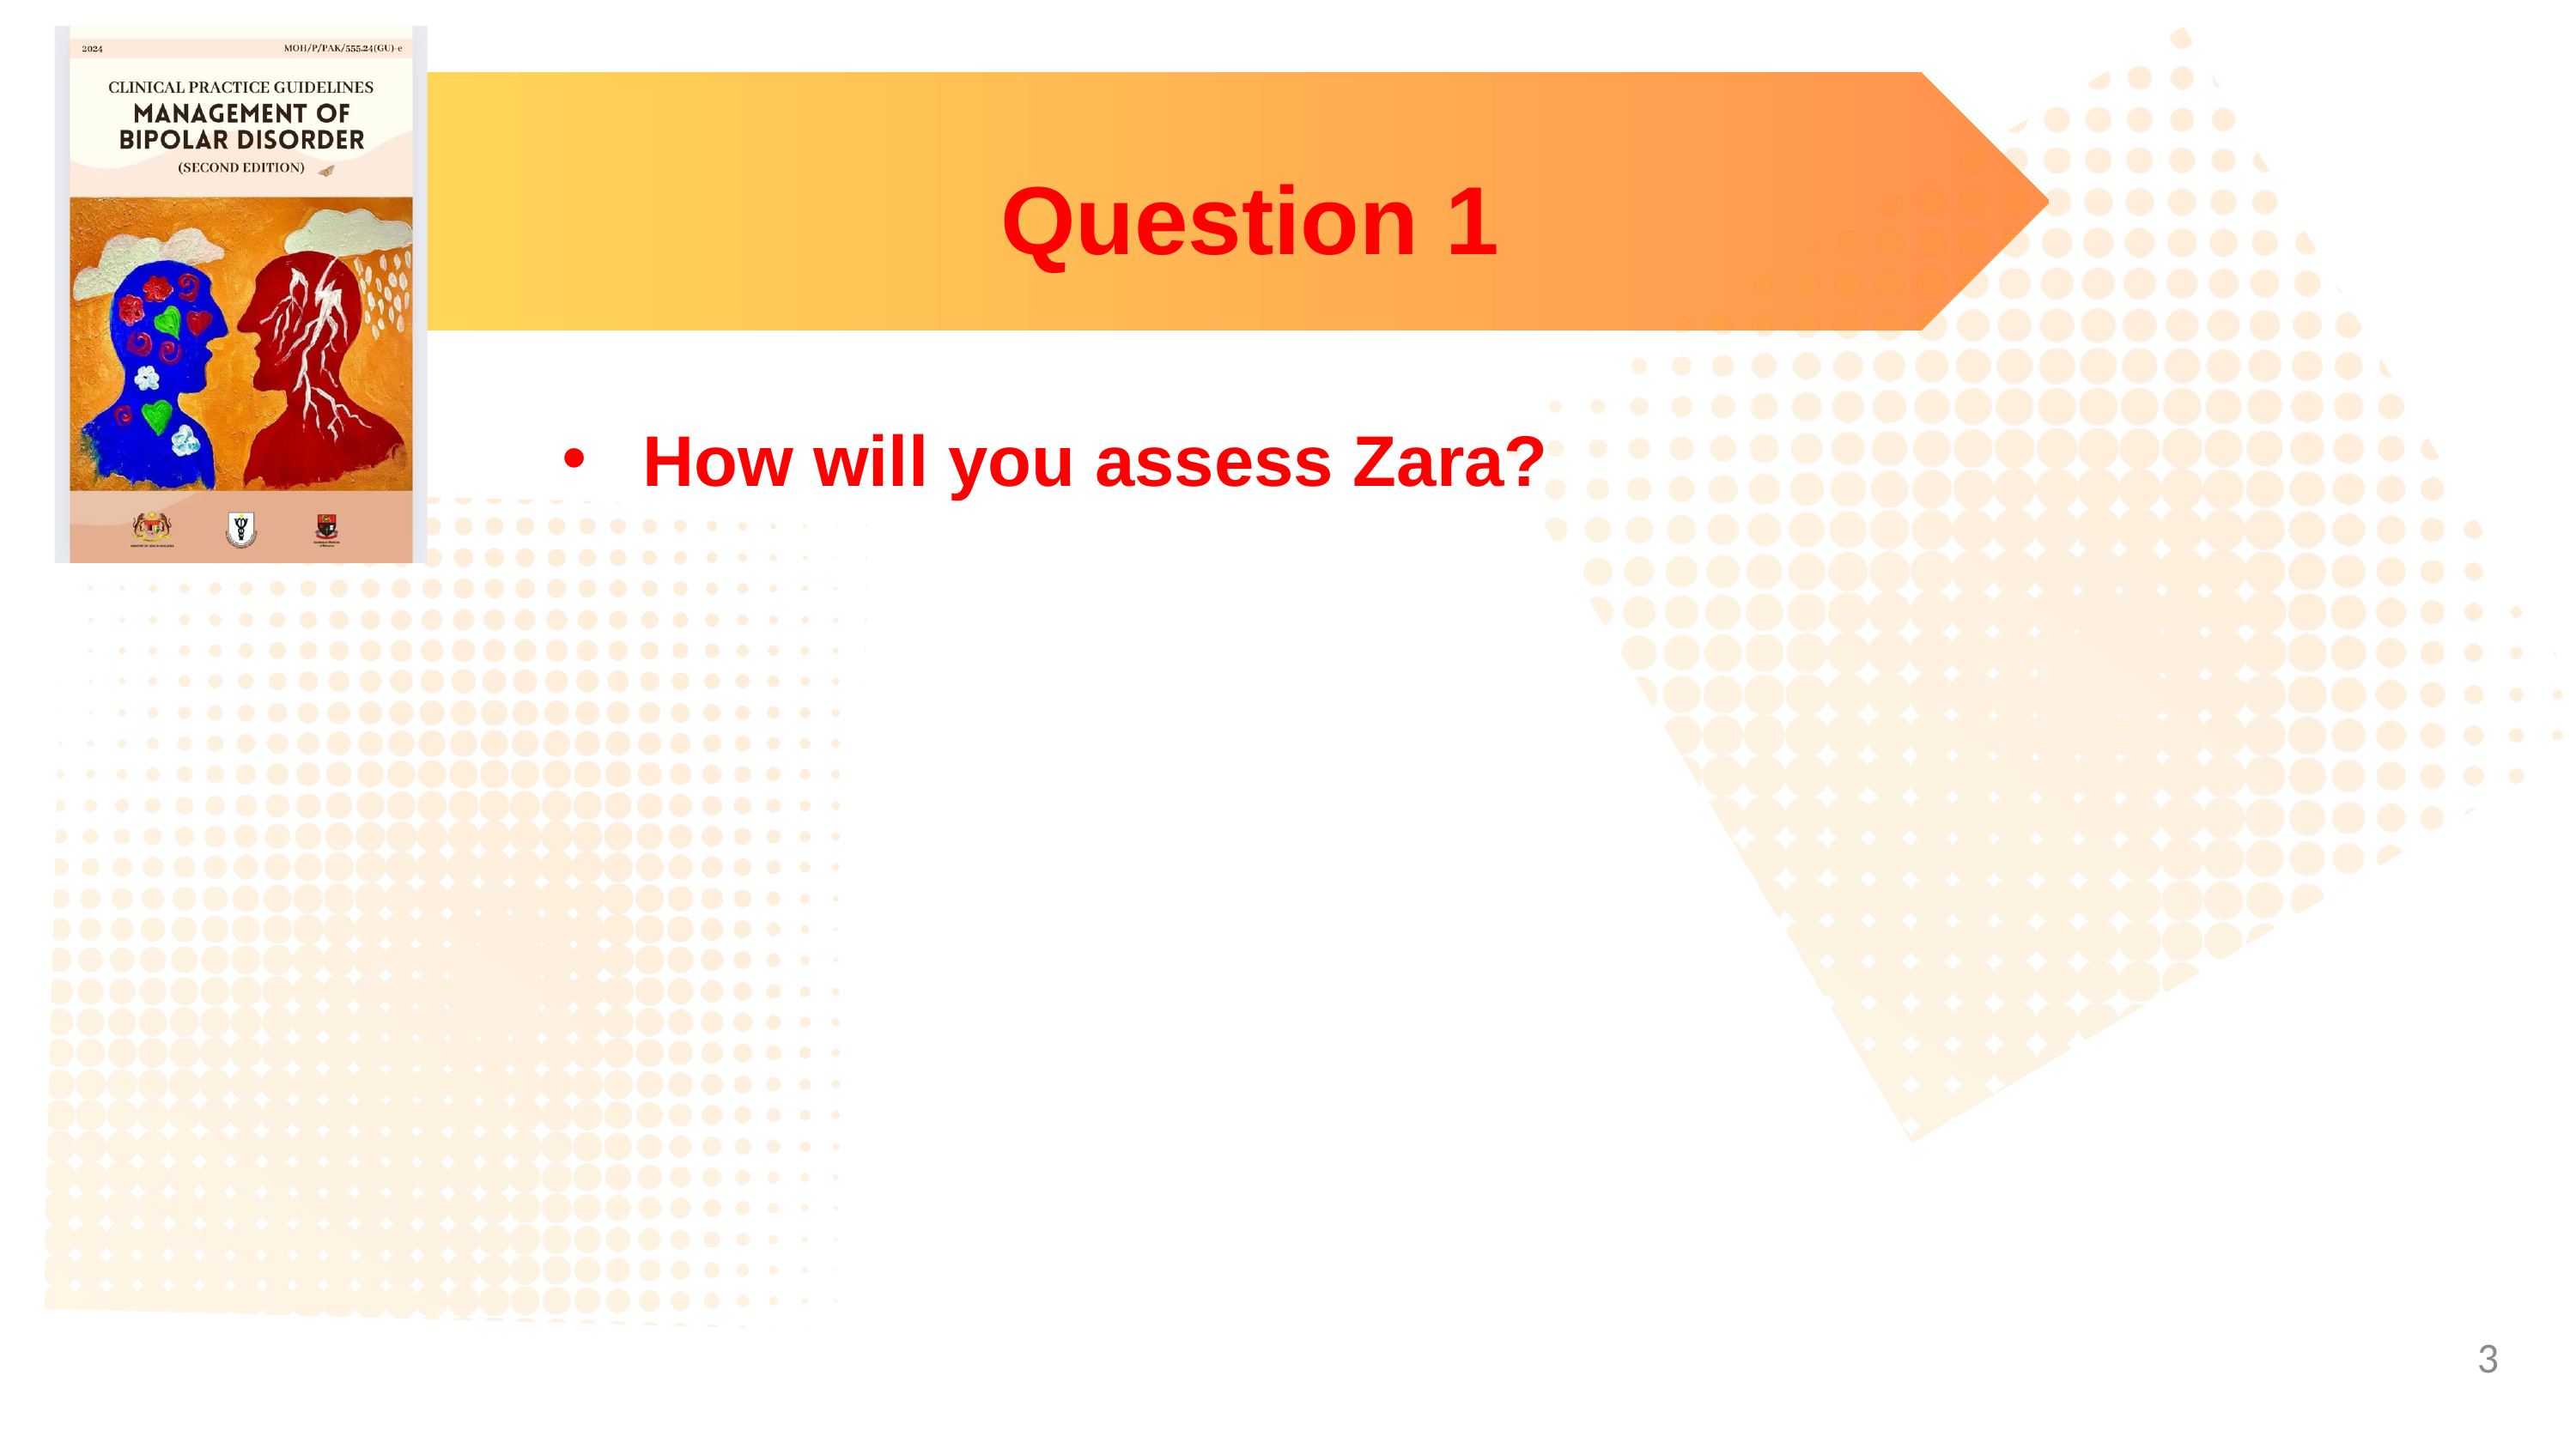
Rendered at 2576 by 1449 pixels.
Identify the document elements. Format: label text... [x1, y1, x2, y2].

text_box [240, 72, 2049, 331]
slide_number 3 [2210, 1331, 2512, 1382]
text_box [54, 26, 428, 563]
text_box How will you assess Zara? [550, 408, 1934, 507]
text_box [43, 496, 870, 1331]
text_box [1534, 26, 2576, 1144]
